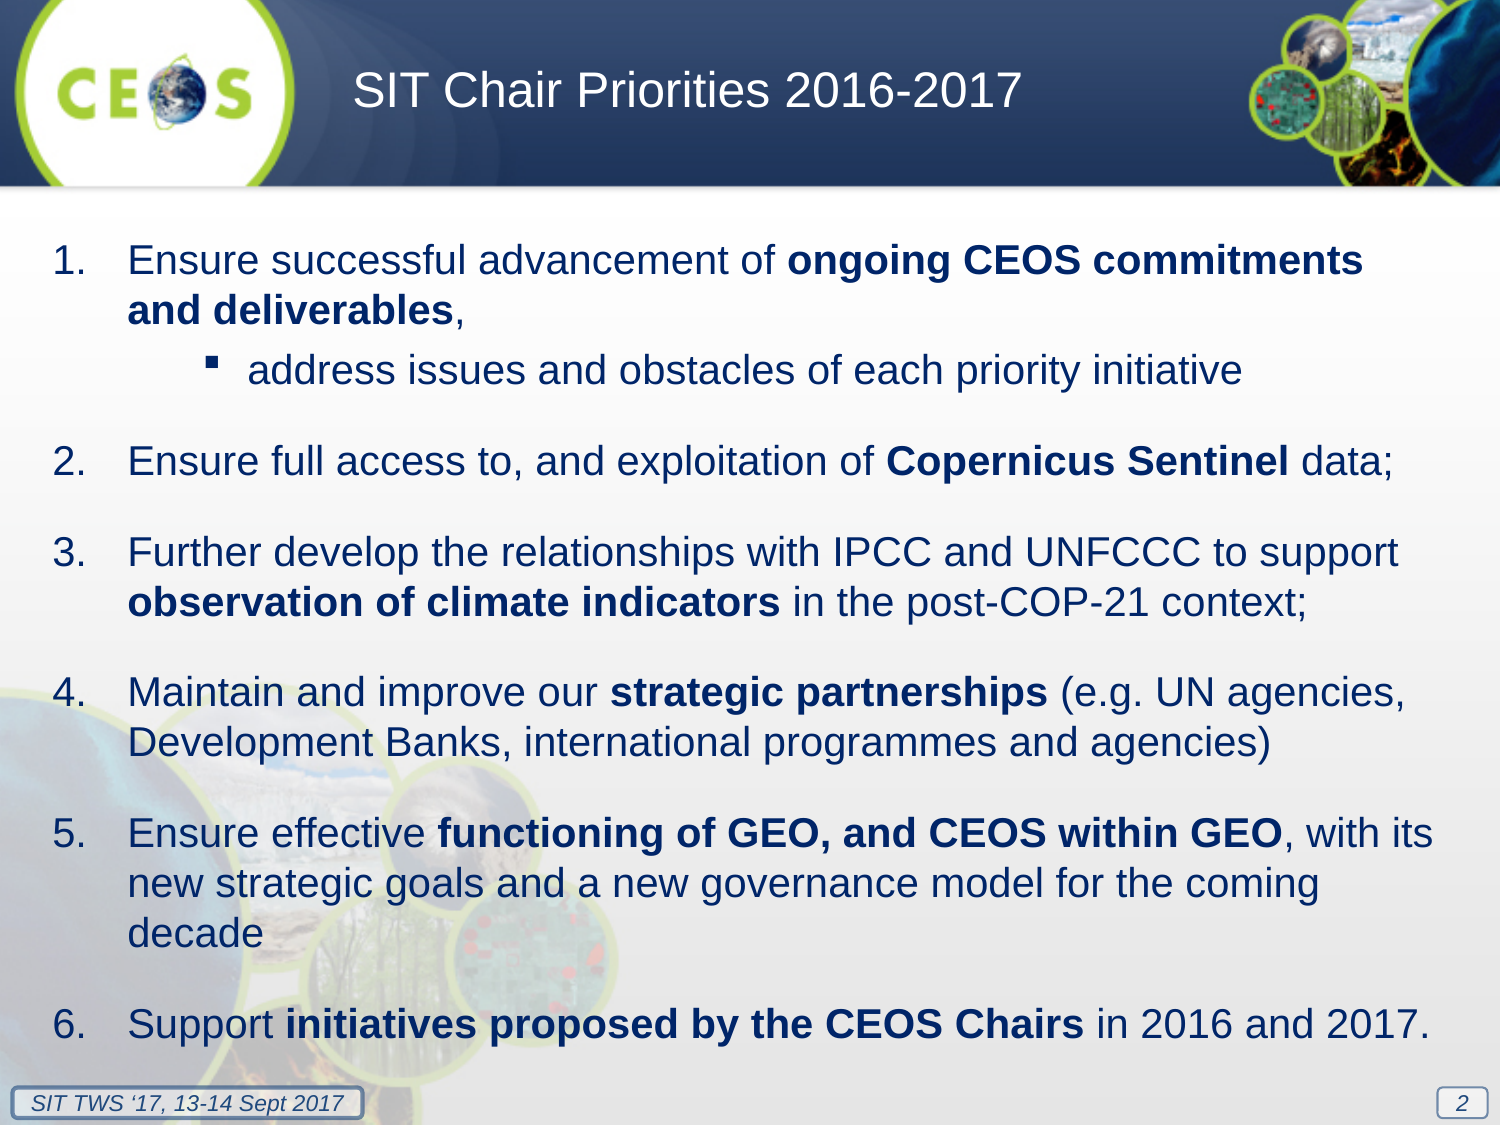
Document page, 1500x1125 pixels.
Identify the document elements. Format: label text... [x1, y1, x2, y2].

slide_number 2 [1436, 1086, 1489, 1120]
list Ensure successful advancement of ongoing CEOS commitments and deliverables, address issues and obstacles of each priority initiative Ensure full access to, and exploitation of Copernicus Sentinel data; Further develop the relationships with IPCC and UNFCCC to support observation of climate indicators in the post-COP-21 context; Maintain and improve our strategic partnerships (e.g. UN agencies, Development Banks, international programmes and agencies) Ensure effective functioning of GEO, and CEOS within GEO, with its new strategic goals and a new governance model for the coming decade Support initiatives proposed by the CEOS Chairs in 2016 and 2017. [37, 224, 1463, 1000]
picture [0, 0, 1500, 1125]
list SIT Chair Priorities 2016-2017 [337, 50, 1150, 138]
